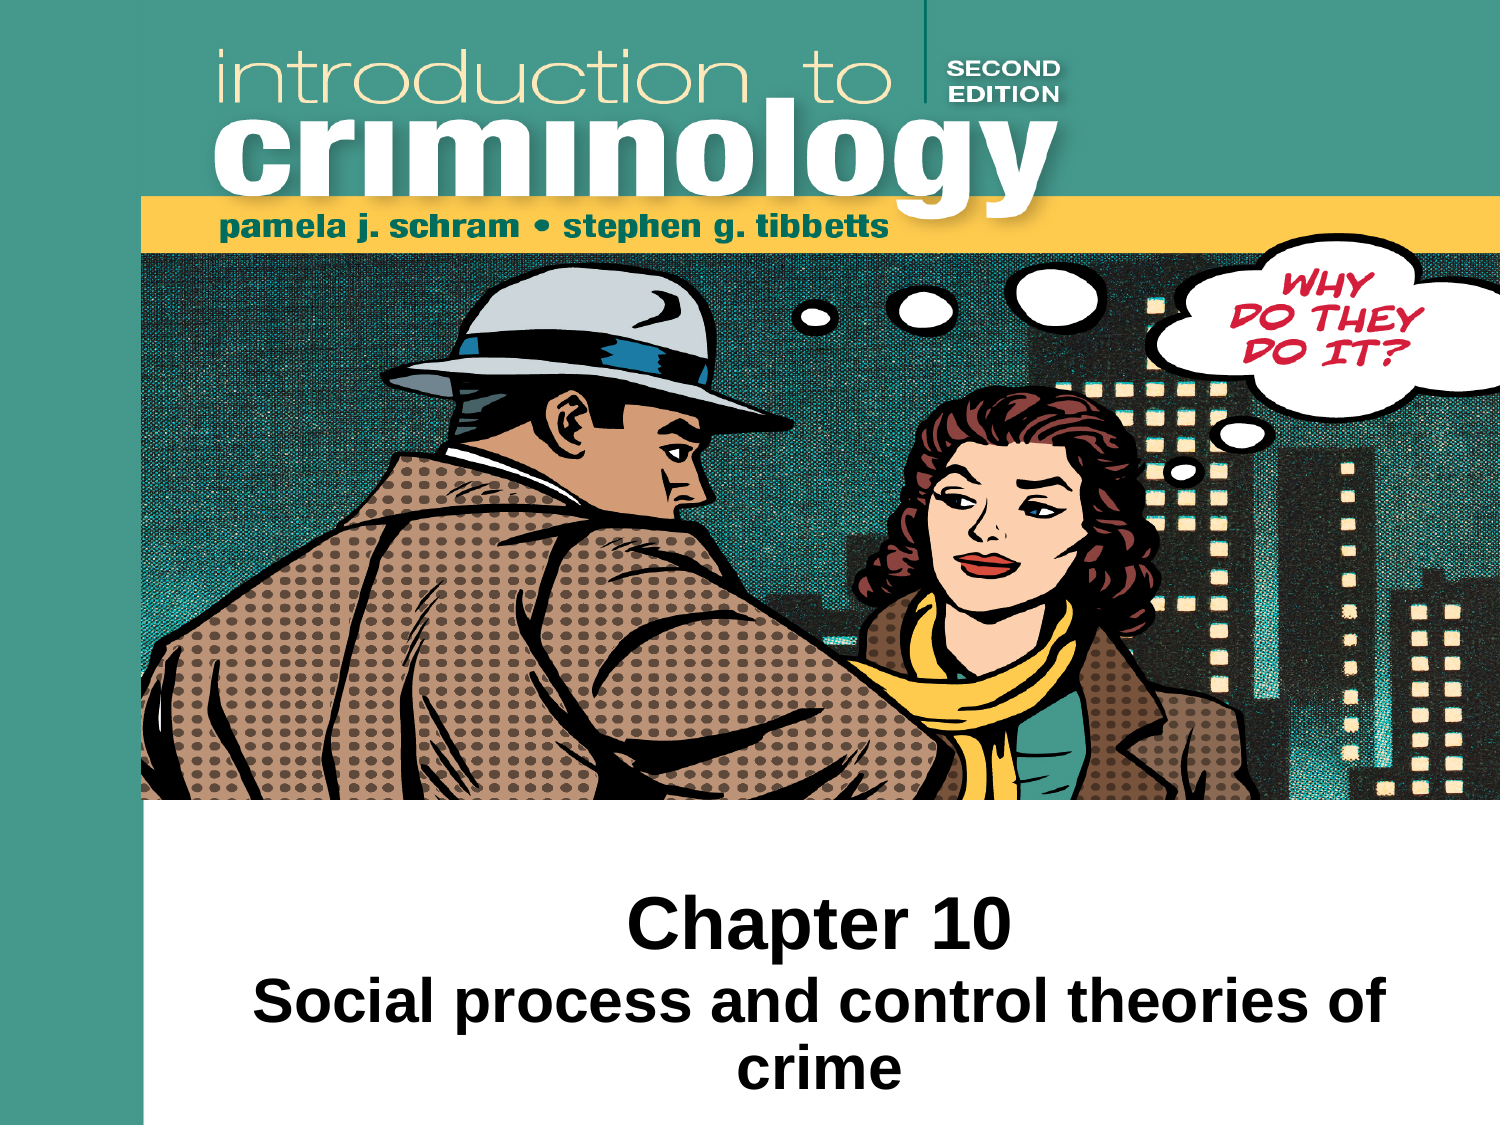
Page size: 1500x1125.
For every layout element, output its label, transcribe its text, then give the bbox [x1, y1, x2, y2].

picture [0, 0, 1500, 1125]
title Chapter 10 [173, 875, 1467, 960]
list Social process and control theories of crime [173, 960, 1467, 1113]
